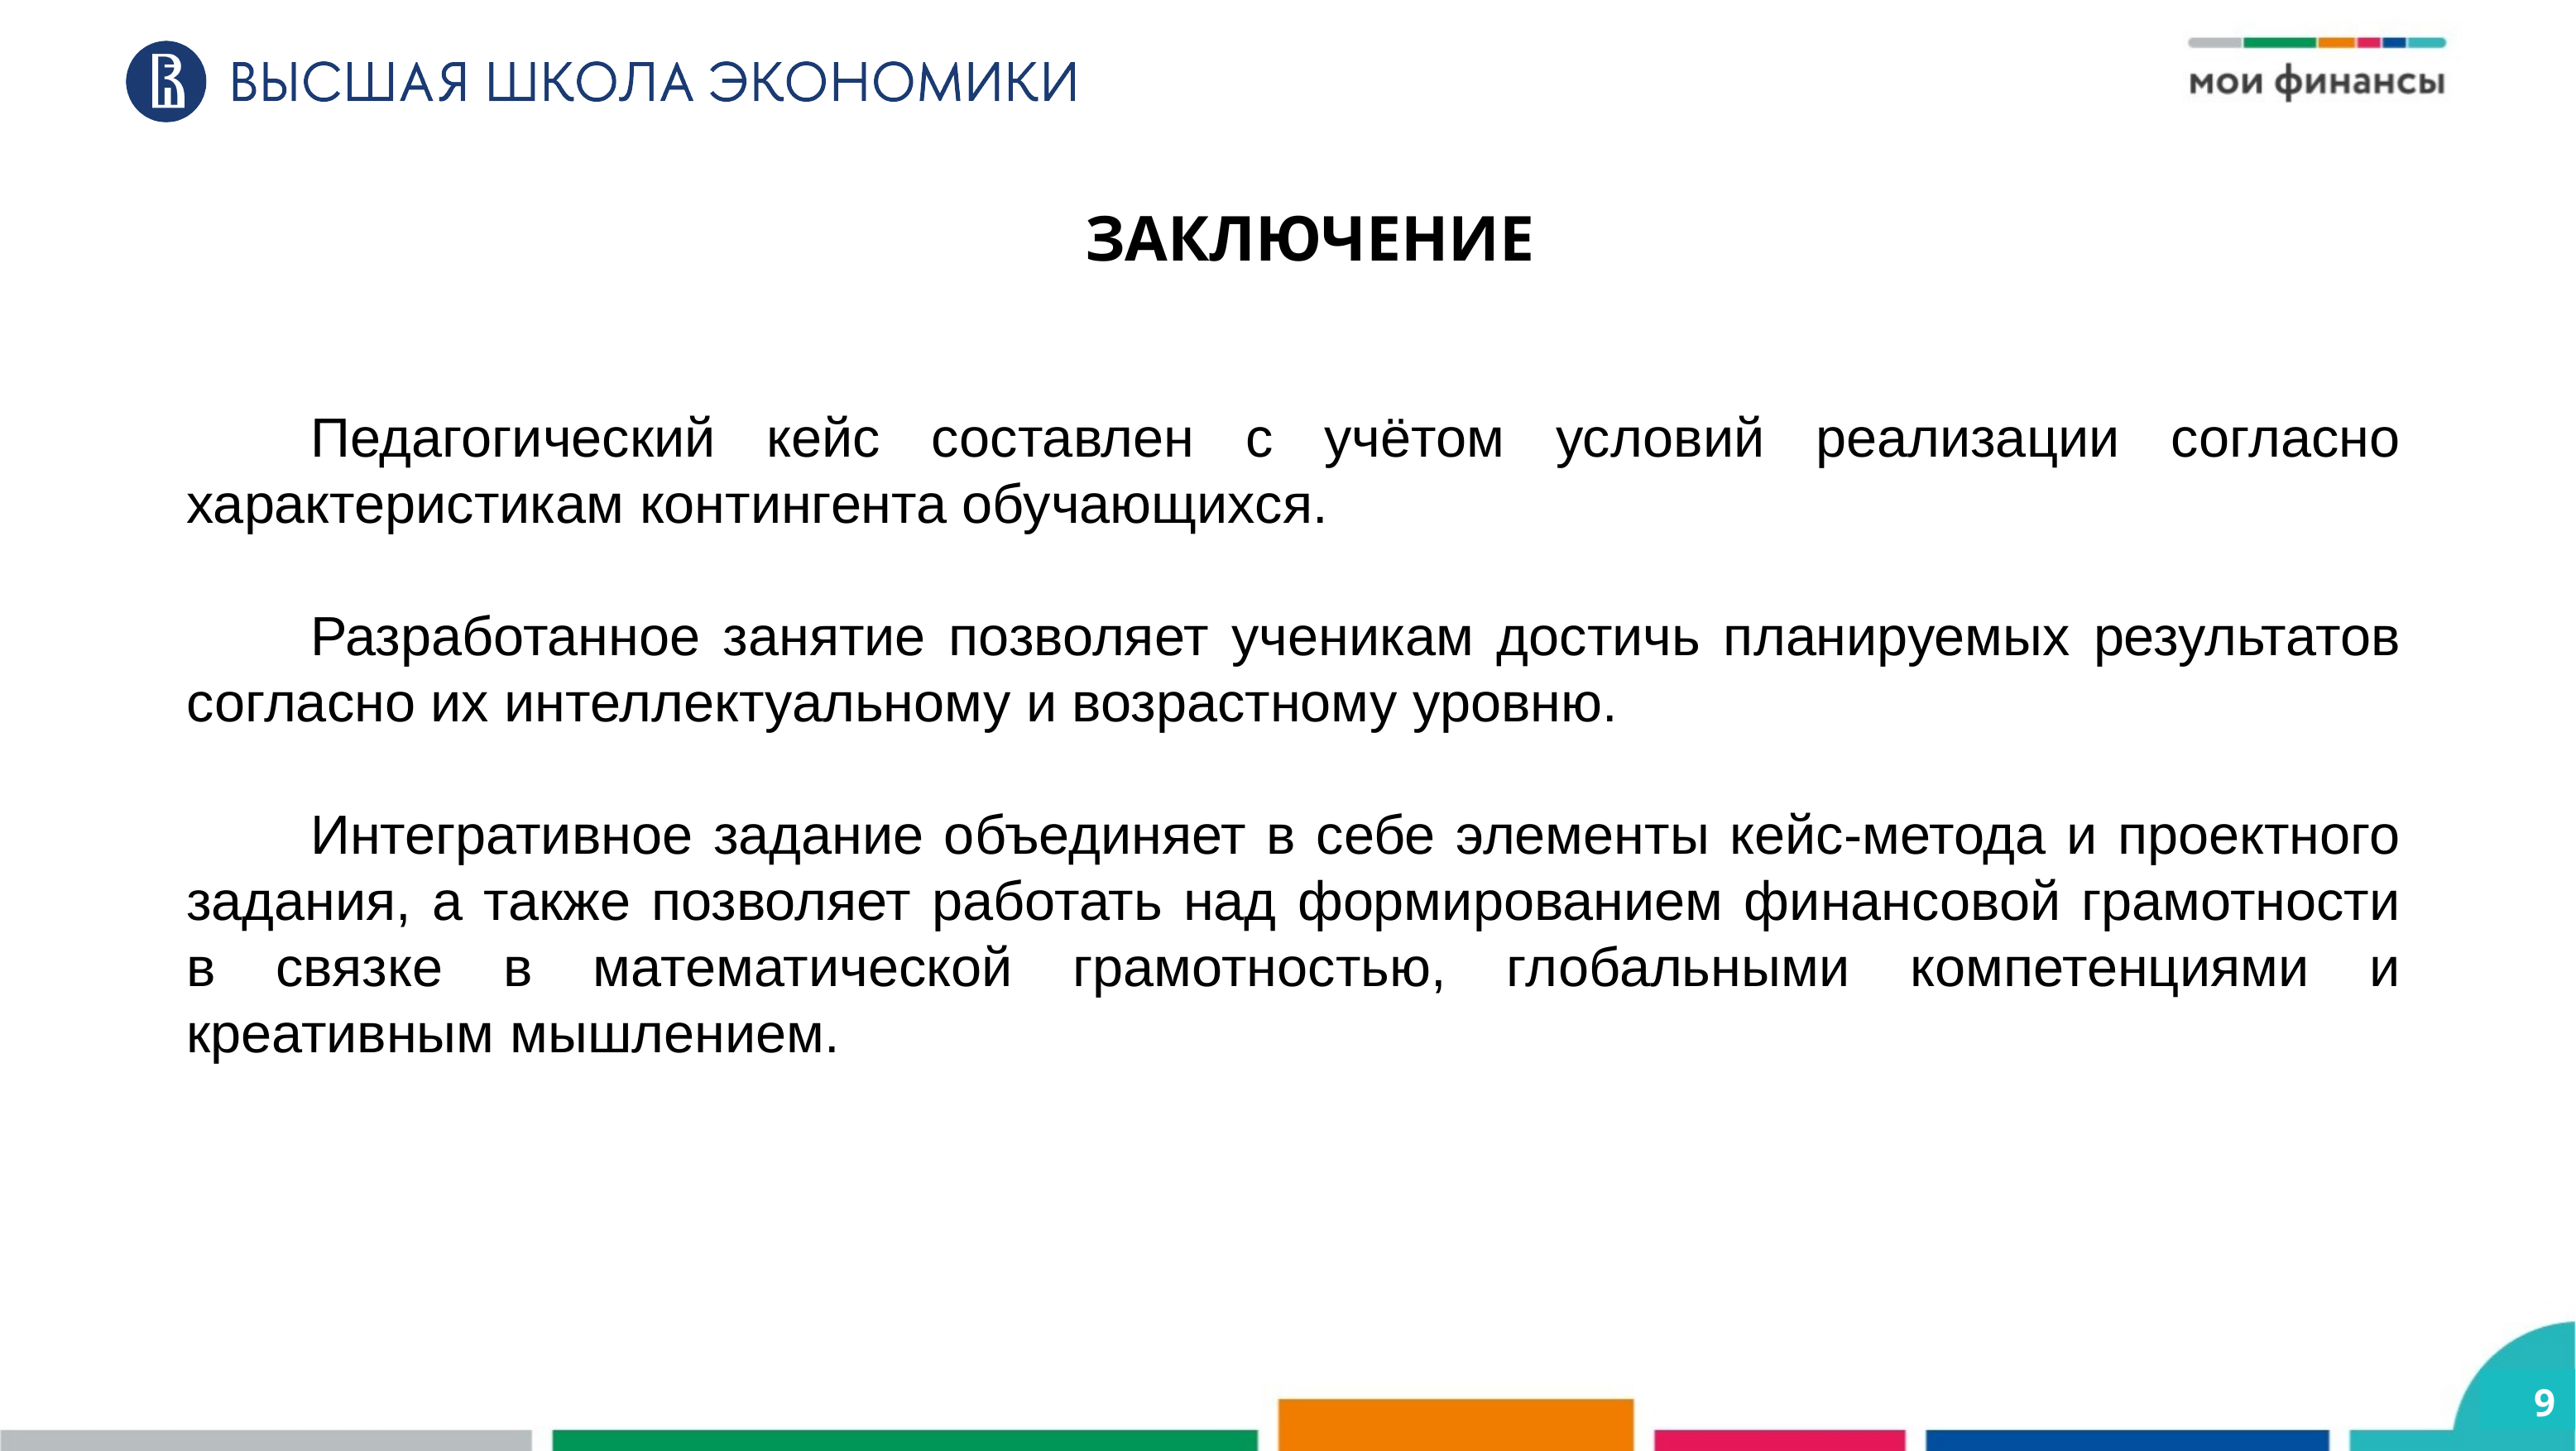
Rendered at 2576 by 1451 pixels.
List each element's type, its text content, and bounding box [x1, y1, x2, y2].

picture [0, 0, 2576, 1451]
text_box Педагогический кейс составлен с учётом условий реализации согласно характеристикам контингента обучающихся. Разработанное занятие позволяет ученикам достичь планируемых результатов согласно их интеллектуальному и возрастному уровню. Интегративное задание объединяет в себе элементы кейс-метода и проектного задания, а также позволяет работать над формированием финансовой грамотности в связке в математической грамотностью, глобальными компетенциями и креативным мышлением. [174, 395, 2415, 1070]
text_box 9 [2480, 1368, 2576, 1430]
text_box ЗАКЛЮЧЕНИЕ [44, 189, 2576, 284]
